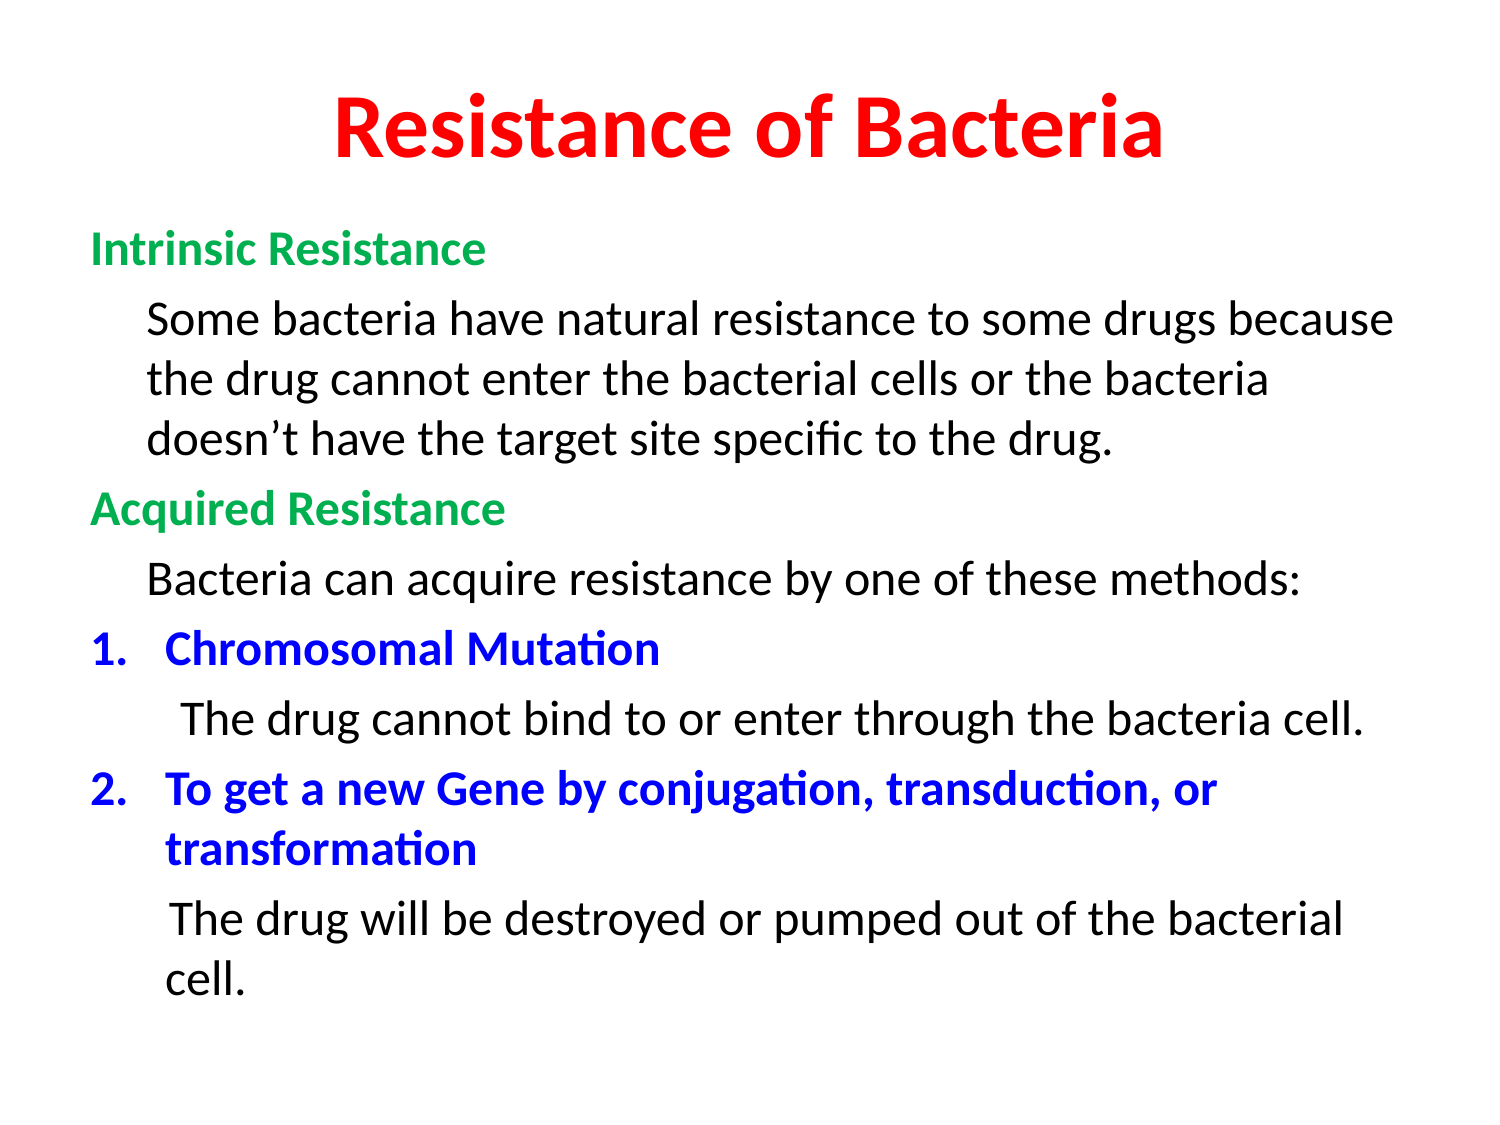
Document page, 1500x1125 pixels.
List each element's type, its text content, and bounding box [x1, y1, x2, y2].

list Intrinsic Resistance Some bacteria have natural resistance to some drugs because the drug cannot enter the bacterial cells or the bacteria doesn’t have the target site specific to the drug. Acquired Resistance Bacteria can acquire resistance by one of these methods: Chromosomal Mutation The drug cannot bind to or enter through the bacteria cell. To get a new Gene by conjugation, transduction, or transformation The drug will be destroyed or pumped out of the bacterial cell. [75, 208, 1425, 1083]
title Resistance of Bacteria [75, 45, 1425, 197]
